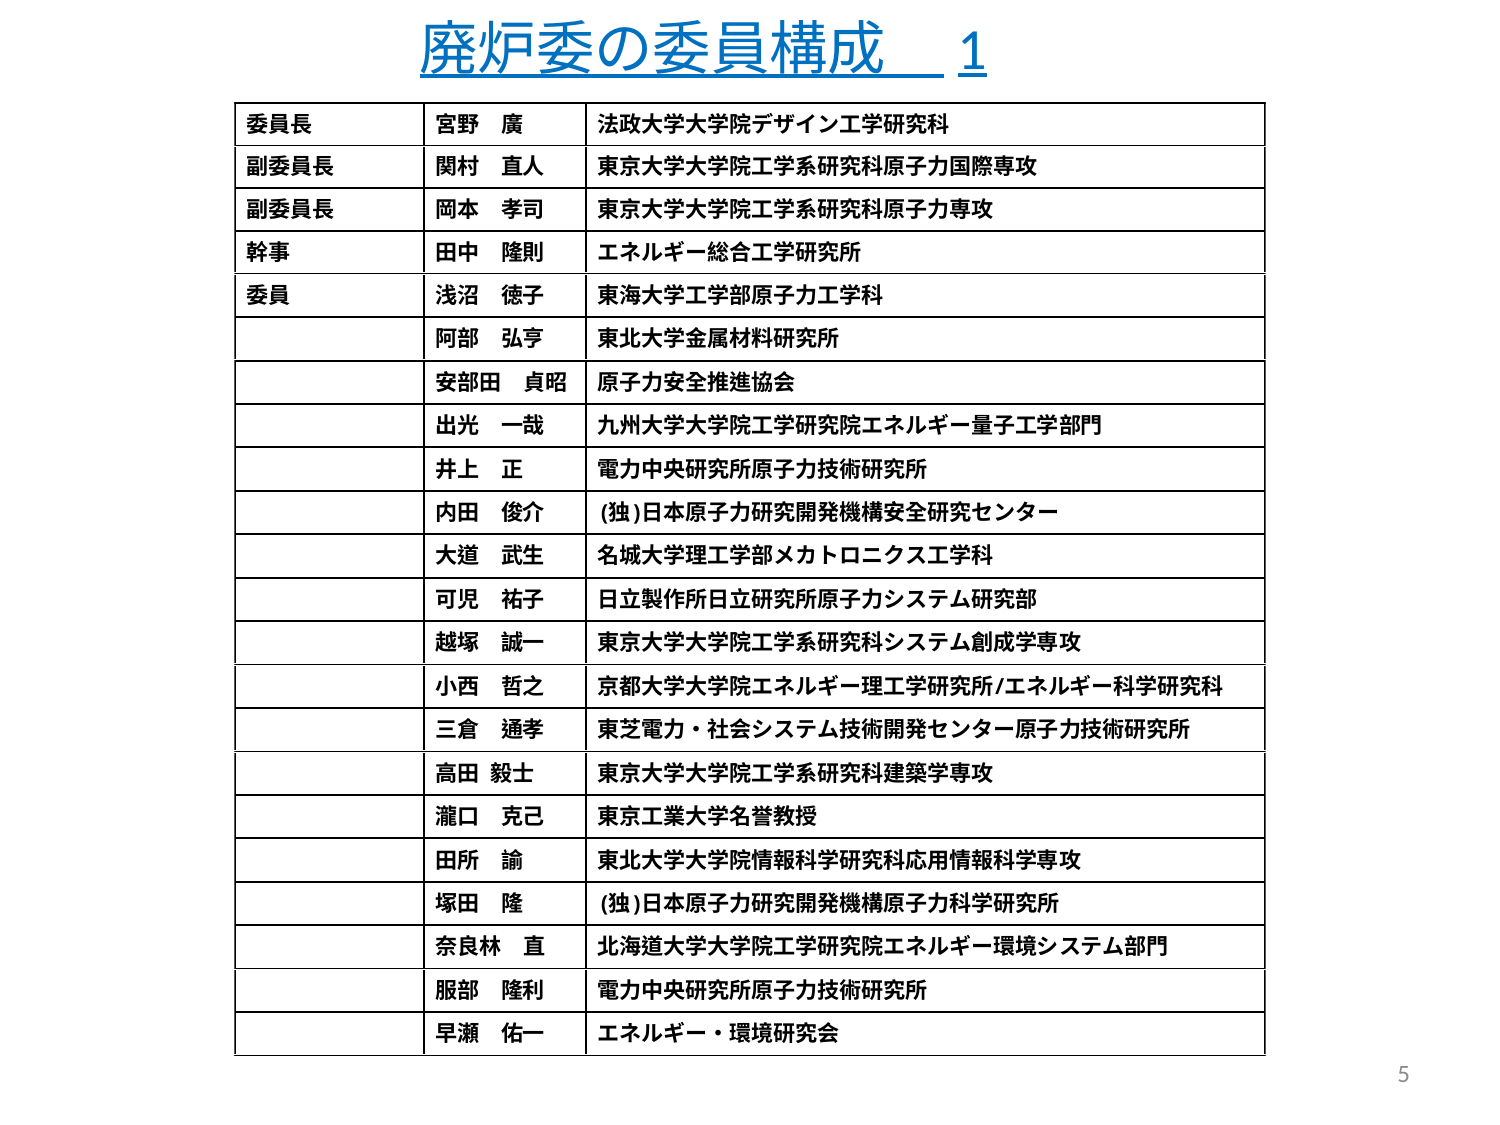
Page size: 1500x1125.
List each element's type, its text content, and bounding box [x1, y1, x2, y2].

slide_number 5 [1074, 1042, 1425, 1103]
picture [234, 101, 1266, 1094]
title 廃炉委の委員構成 1 [277, 0, 1130, 93]
